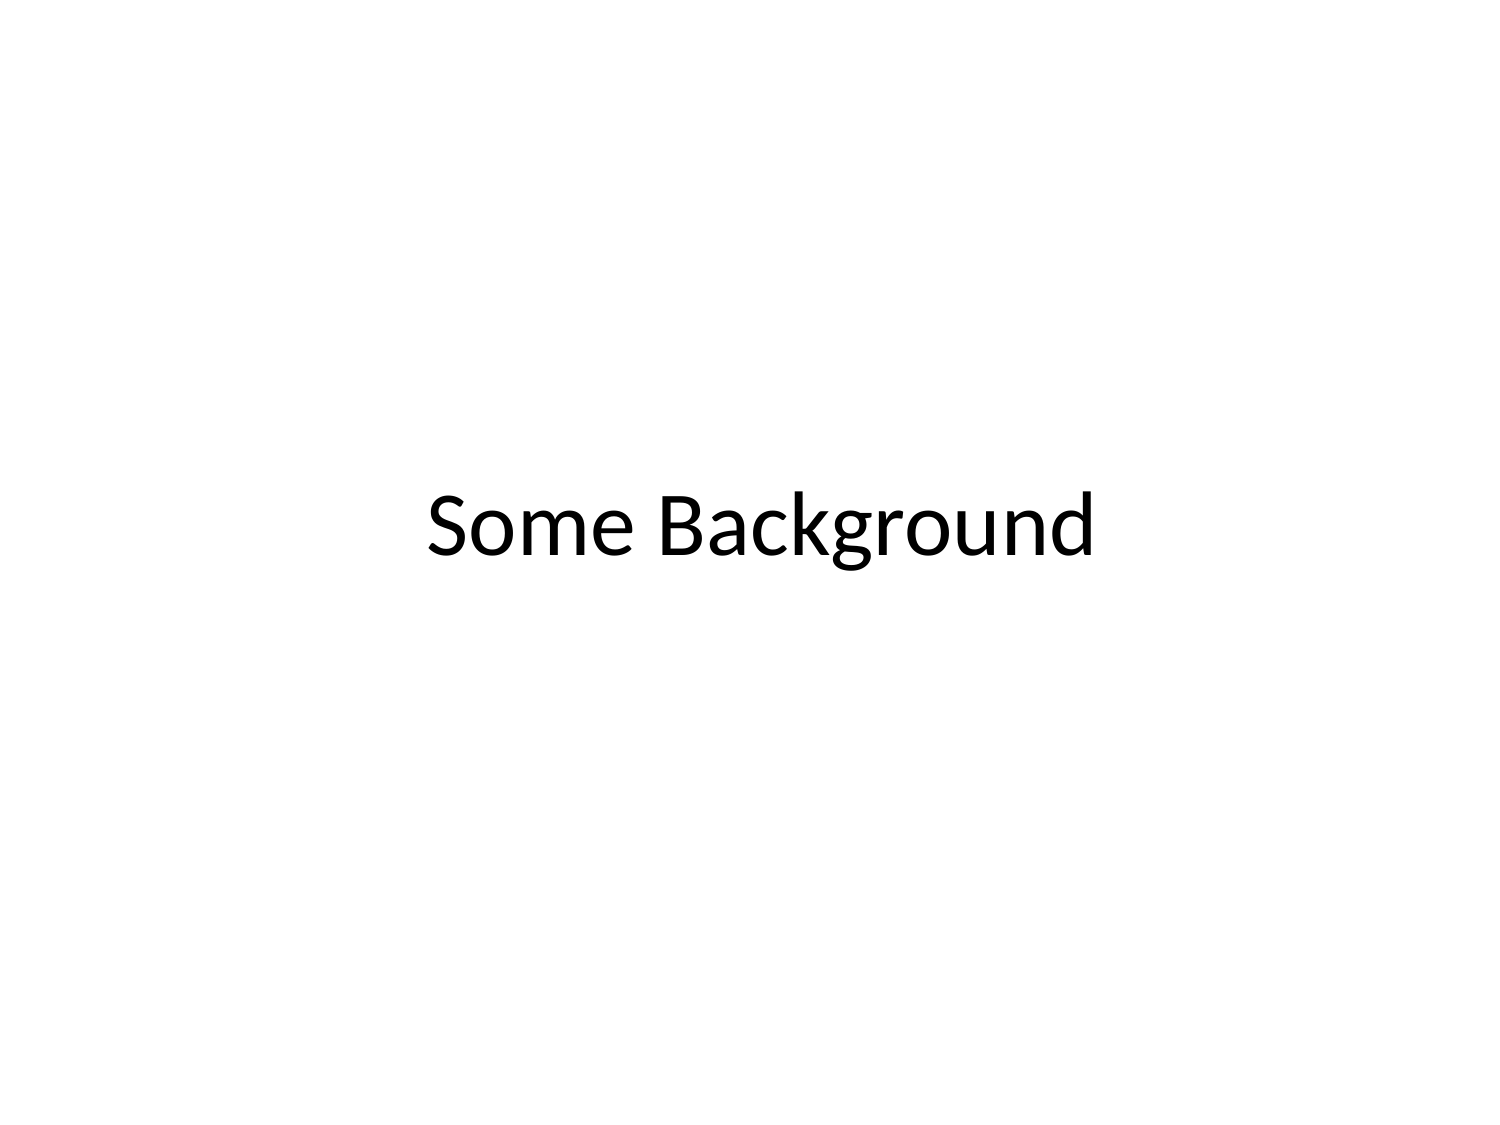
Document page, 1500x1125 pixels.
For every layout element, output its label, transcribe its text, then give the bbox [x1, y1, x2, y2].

title Some Background [87, 425, 1438, 613]
